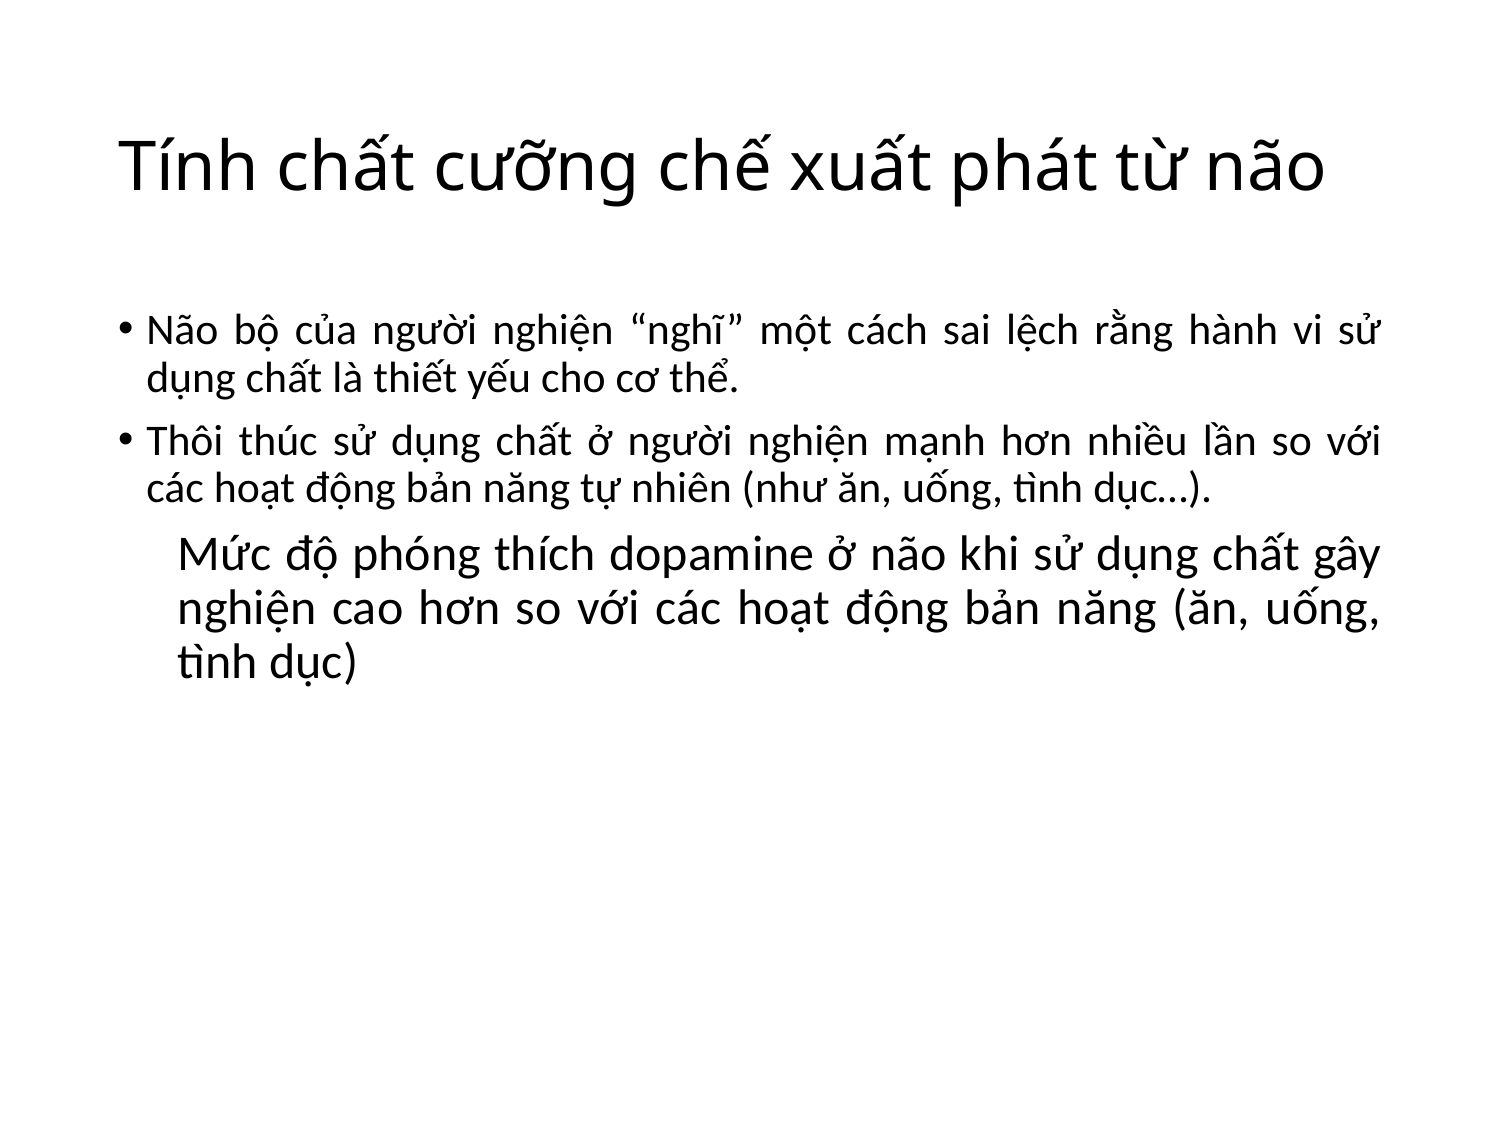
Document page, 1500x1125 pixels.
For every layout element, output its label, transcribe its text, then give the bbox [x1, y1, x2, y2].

list Não bộ của người nghiện “nghĩ” một cách sai lệch rằng hành vi sử dụng chất là thiết yếu cho cơ thể. Thôi thúc sử dụng chất ở người nghiện mạnh hơn nhiều lần so với các hoạt động bản năng tự nhiên (như ăn, uống, tình dục…). Mức độ phóng thích dopamine ở não khi sử dụng chất gây nghiện cao hơn so với các hoạt động bản năng (ăn, uống, tình dục) [103, 299, 1397, 1014]
title Tính chất cưỡng chế xuất phát từ não [103, 59, 1397, 278]
